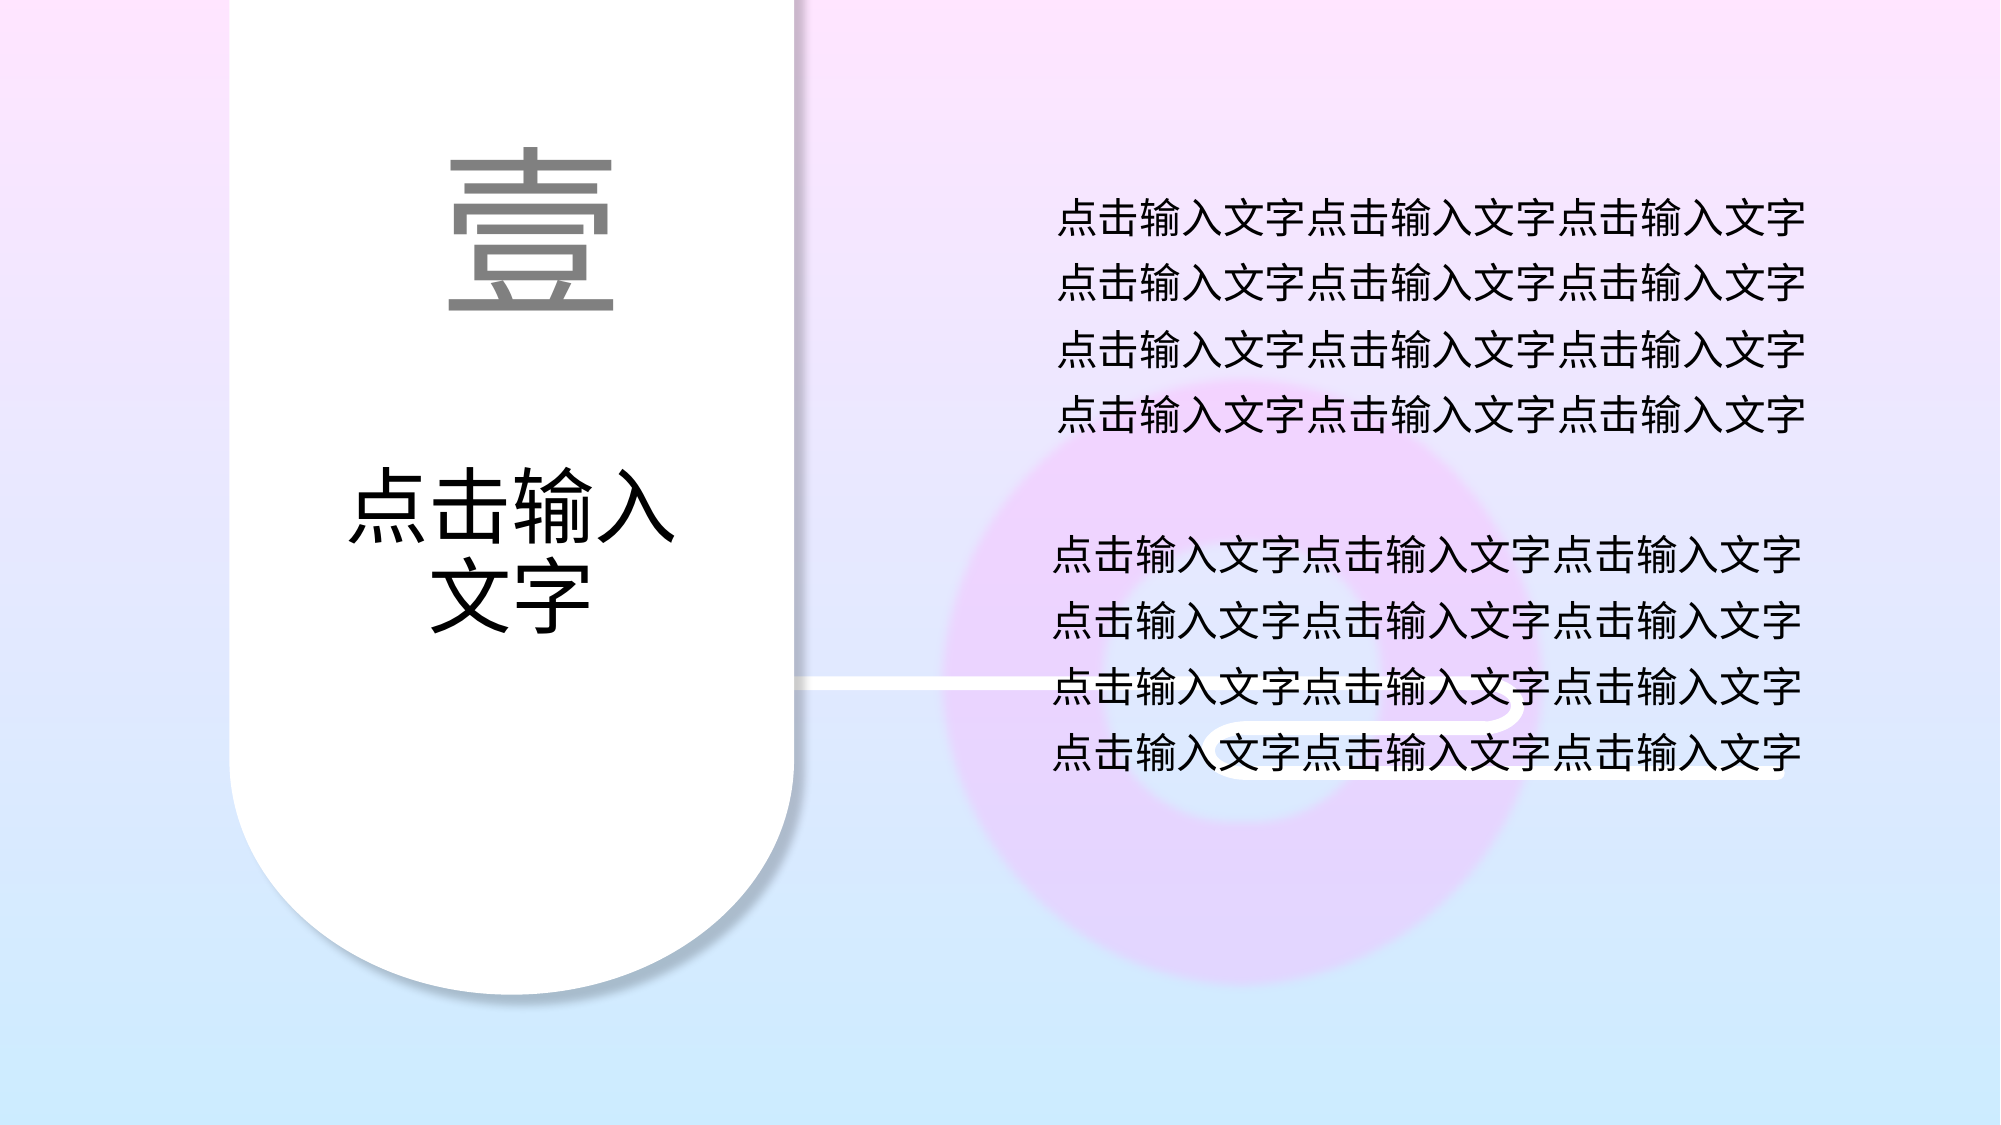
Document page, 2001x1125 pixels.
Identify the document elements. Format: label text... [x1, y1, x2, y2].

list 点击输入文字点击输入文字点击输入文字 点击输入文字点击输入文字点击输入文字 点击输入文字点击输入文字点击输入文字 点击输入文字点击输入文字点击输入文字 [981, 189, 1836, 446]
list 点击输入文字 [311, 457, 712, 683]
text_box 点击输入文字点击输入文字点击输入文字 点击输入文字点击输入文字点击输入文字 点击输入文字点击输入文字点击输入文字 点击输入文字点击输入文字点击输入文字 [976, 527, 1831, 784]
